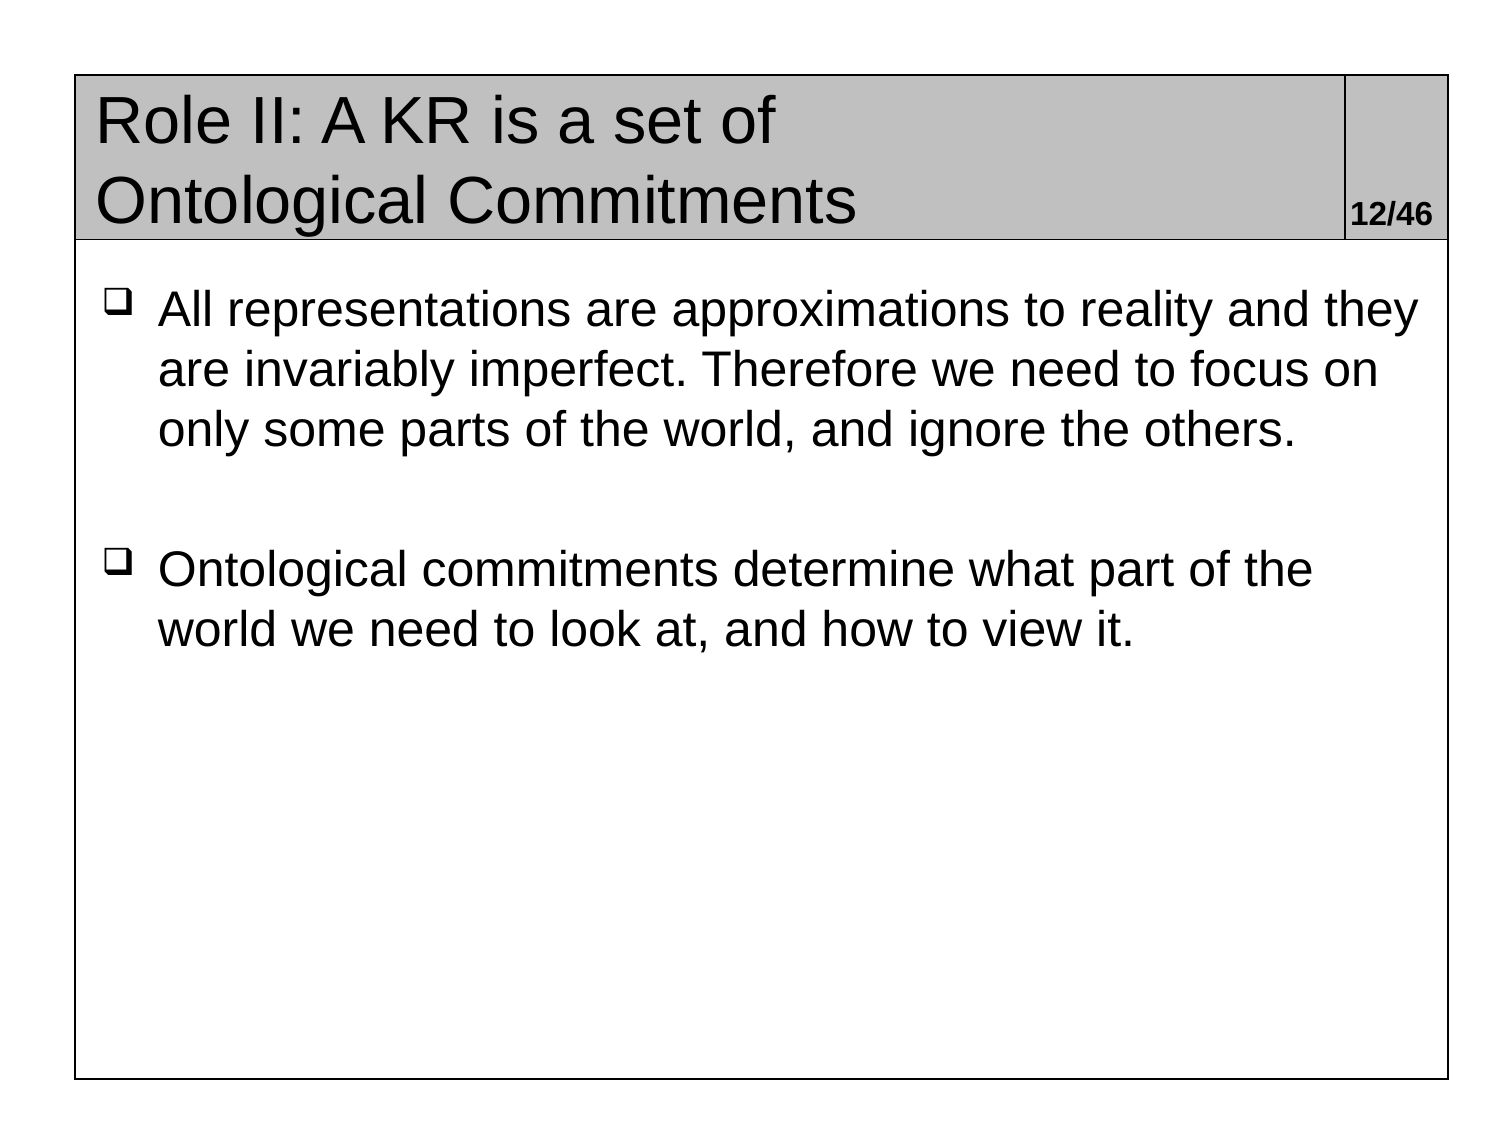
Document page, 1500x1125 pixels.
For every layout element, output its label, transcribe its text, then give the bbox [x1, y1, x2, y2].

list All representations are approximations to reality and they are invariably imperfect. Therefore we need to focus on only some parts of the world, and ignore the others. Ontological commitments determine what part of the world we need to look at, and how to view it. [74, 239, 1449, 1080]
title Role II: A KR is a set of Ontological Commitments [74, 74, 1346, 239]
slide_number 12/46 [1346, 74, 1449, 239]
